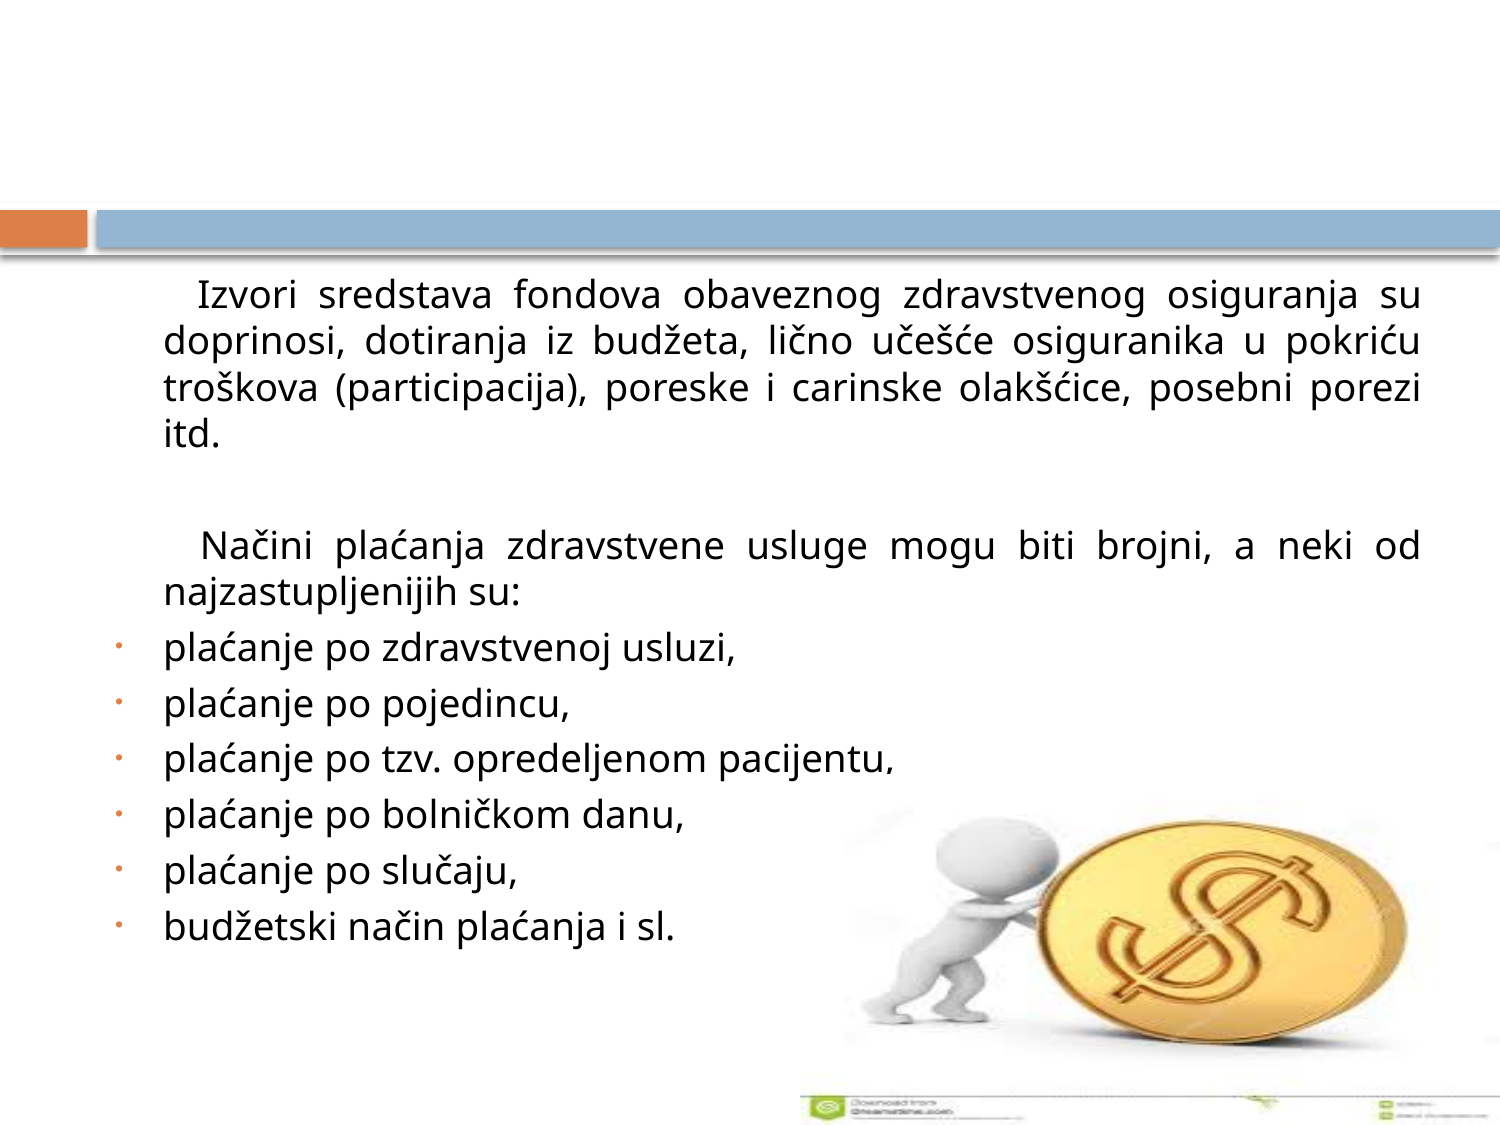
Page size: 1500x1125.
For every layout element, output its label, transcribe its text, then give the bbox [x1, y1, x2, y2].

picture [799, 774, 1500, 1125]
list Izvori sredstava fondova obaveznog zdravstvenog osiguranja su doprinosi, dotiranja iz budžeta, lično učešće osiguranika u pokriću troškova (participacija), poreske i carinske olakšćice, posebni porezi itd. Načini plaćanja zdravstvene usluge mogu biti brojni, a neki od najzastupljenijih su: plaćanje po zdravstvenoj usluzi, plaćanje po pojedincu, plaćanje po tzv. opredeljenom pacijentu, plaćanje po bolničkom danu, plaćanje po slučaju, budžetski način plaćanja i sl. [100, 262, 1438, 1075]
